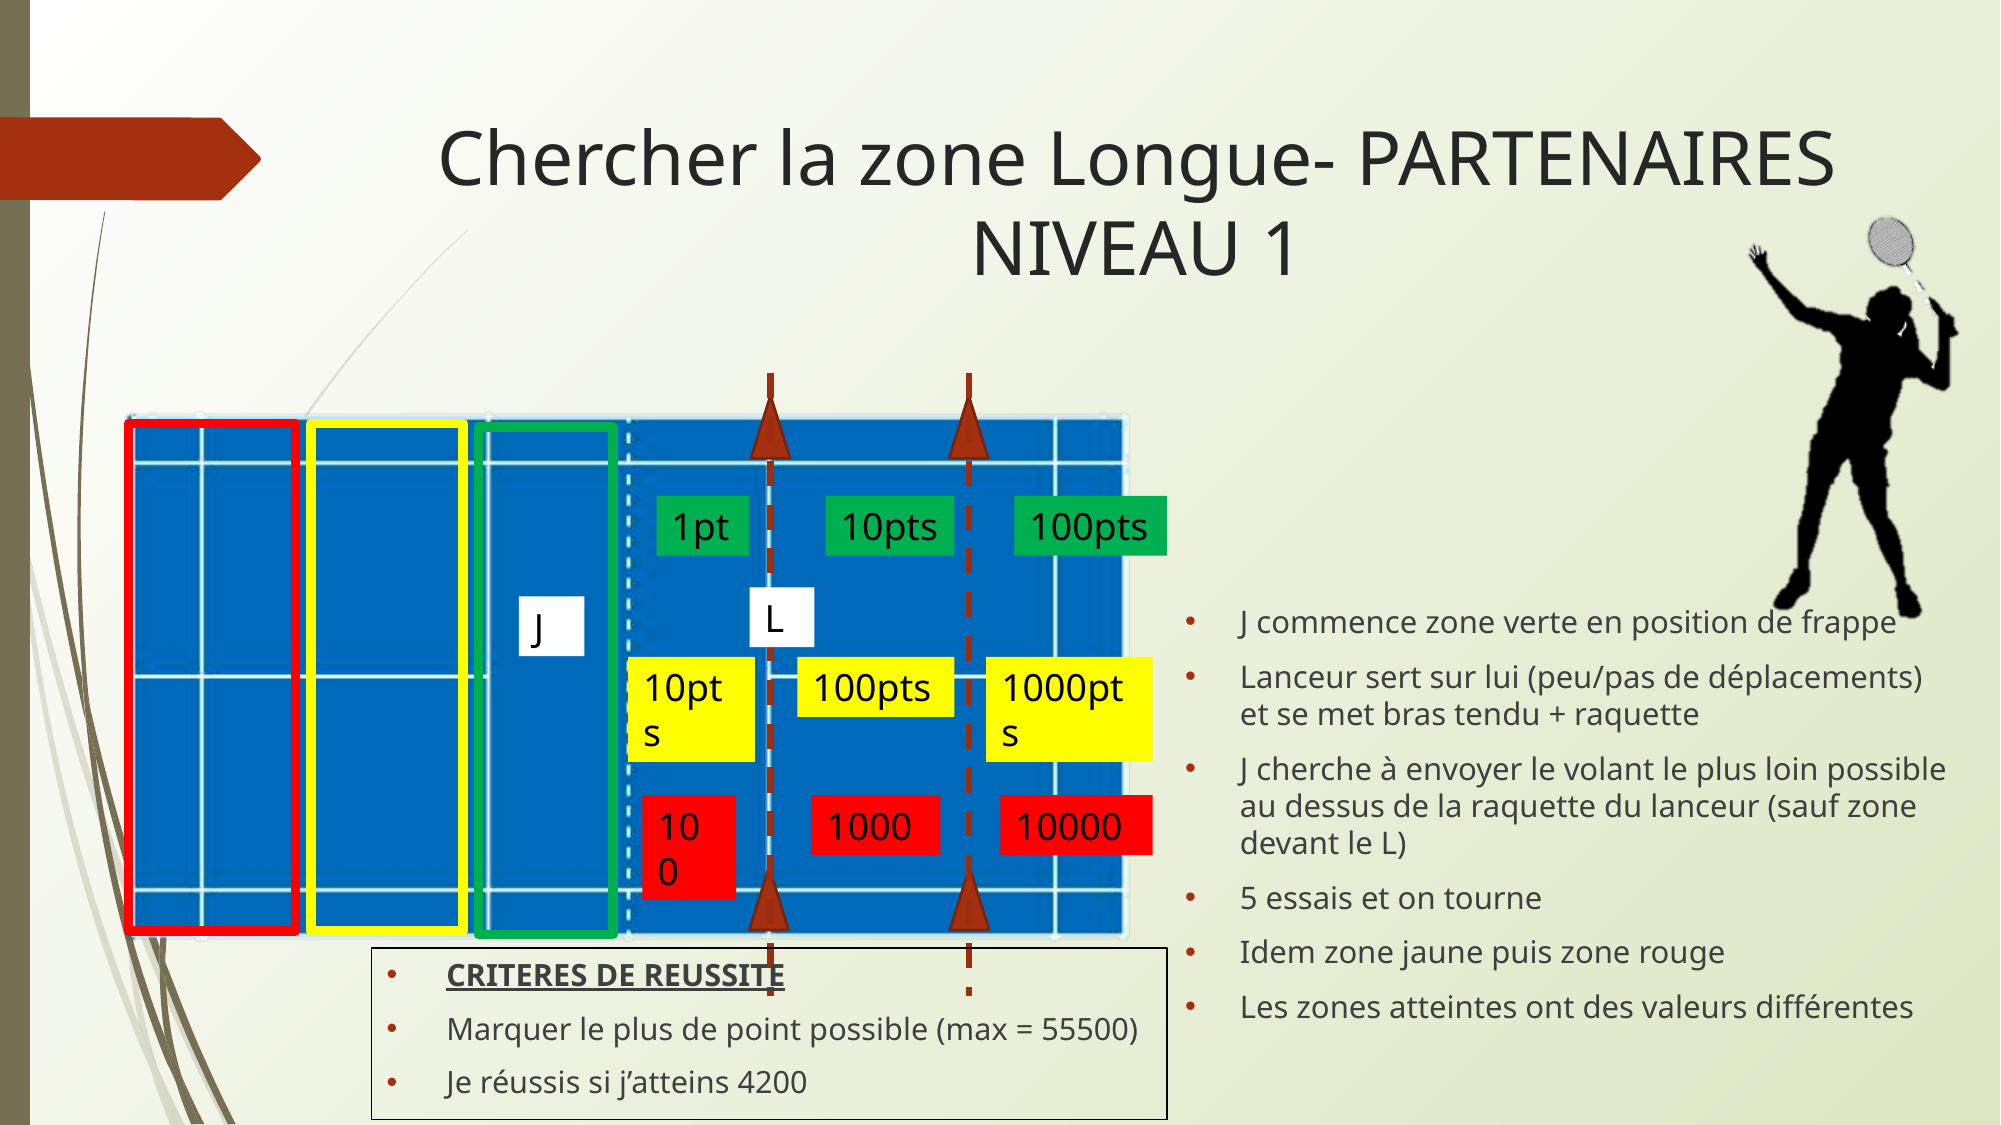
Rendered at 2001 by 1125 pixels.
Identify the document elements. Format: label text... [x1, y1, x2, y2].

picture [30, 334, 1229, 1020]
text_box CRITERES DE REUSSITE Marquer le plus de point possible (max = 55500) Je réussis si j’atteins 4200 [371, 1028, 1167, 1120]
picture [1740, 206, 1967, 648]
list J commence zone verte en position de frappe Lanceur sert sur lui (peu/pas de déplacements) et se met bras tendu + raquette J cherche à envoyer le volant le plus loin possible au dessus de la raquette du lanceur (sauf zone devant le L) 5 essais et on tourne Idem zone jaune puis zone rouge Les zones atteintes ont des valeurs différentes [1170, 595, 1969, 1042]
title Chercher la zone Longue- PARTENAIRES NIVEAU 1 [241, 102, 2000, 313]
